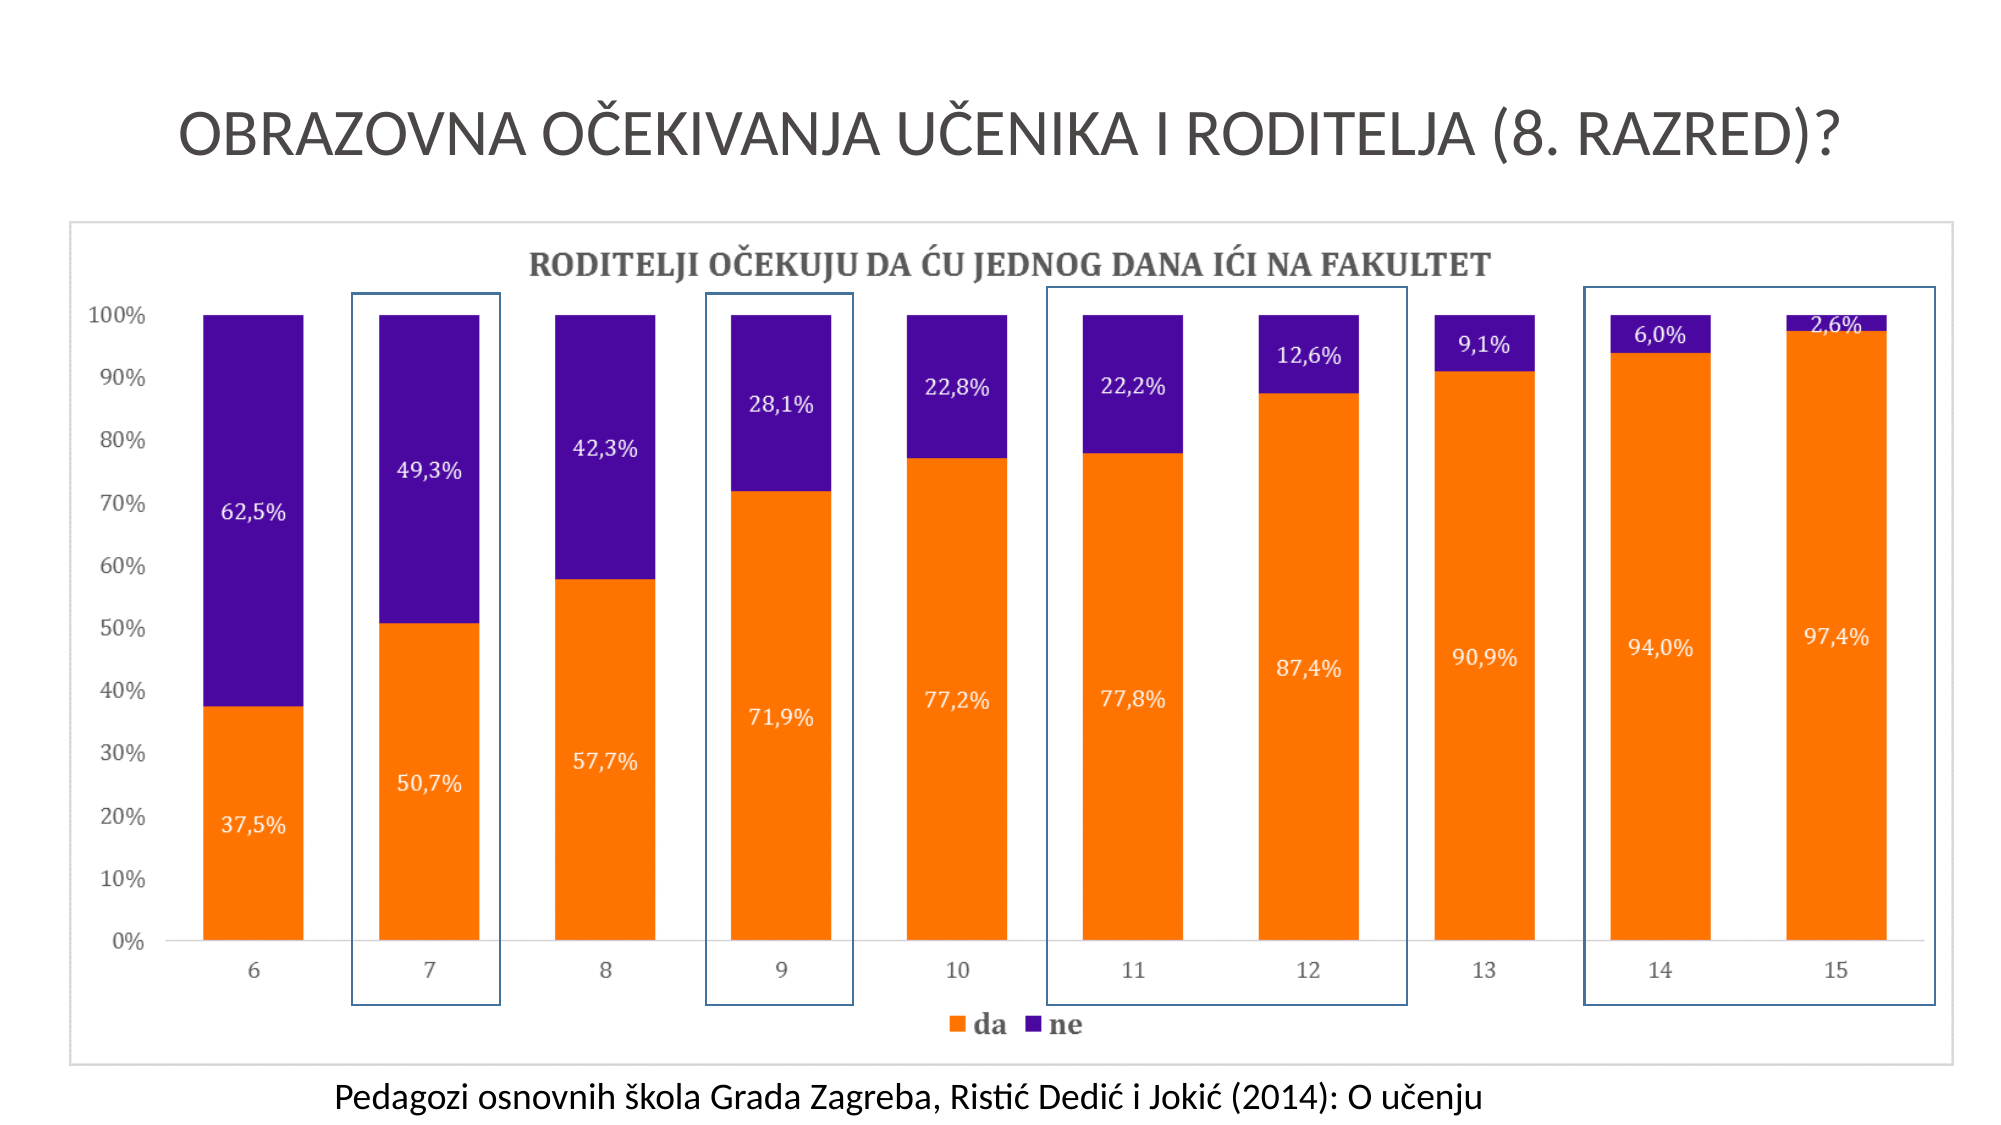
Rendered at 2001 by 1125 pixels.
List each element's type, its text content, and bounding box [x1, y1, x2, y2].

text_box Pedagozi osnovnih škola Grada Zagreba, Ristić Dedić i Jokić (2014): O učenju [319, 1066, 1704, 1125]
text_box OBRAZOVNA OČEKIVANJA UČENIKA I RODITELJA (8. RAZRED)? [69, 41, 1954, 176]
picture [69, 221, 1954, 1066]
